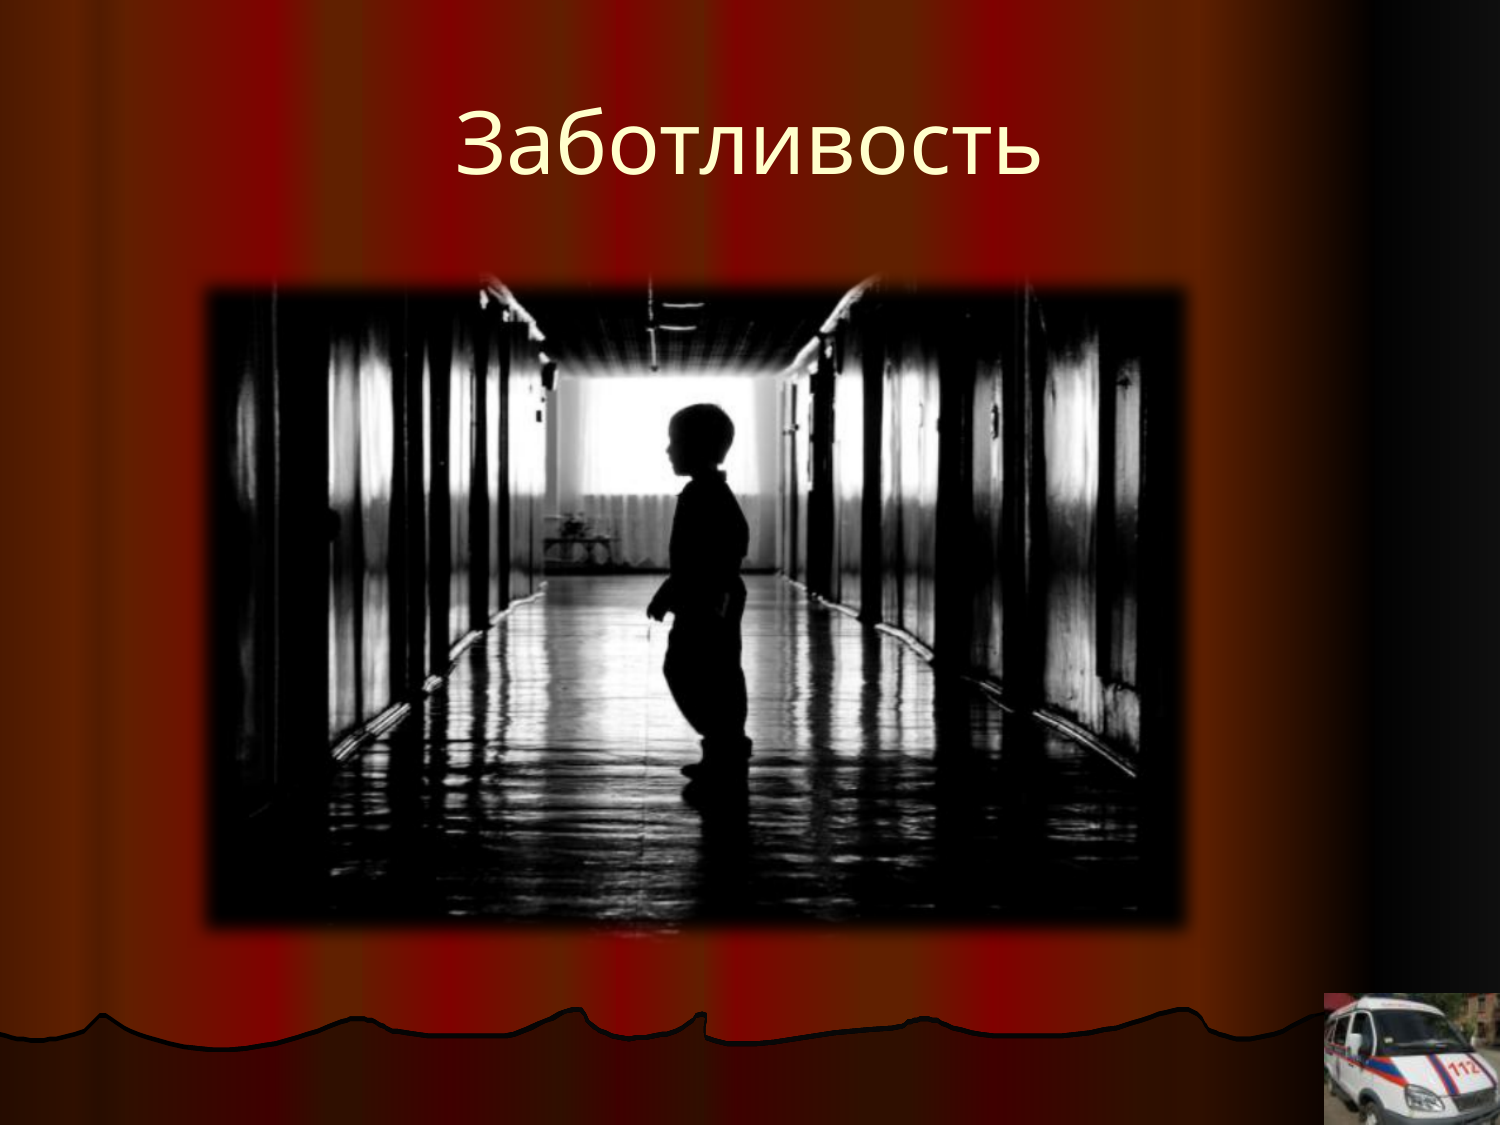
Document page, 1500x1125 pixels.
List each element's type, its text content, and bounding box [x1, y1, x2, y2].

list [187, 269, 1205, 949]
title Заботливость [74, 45, 1426, 233]
picture [1323, 992, 1500, 1125]
